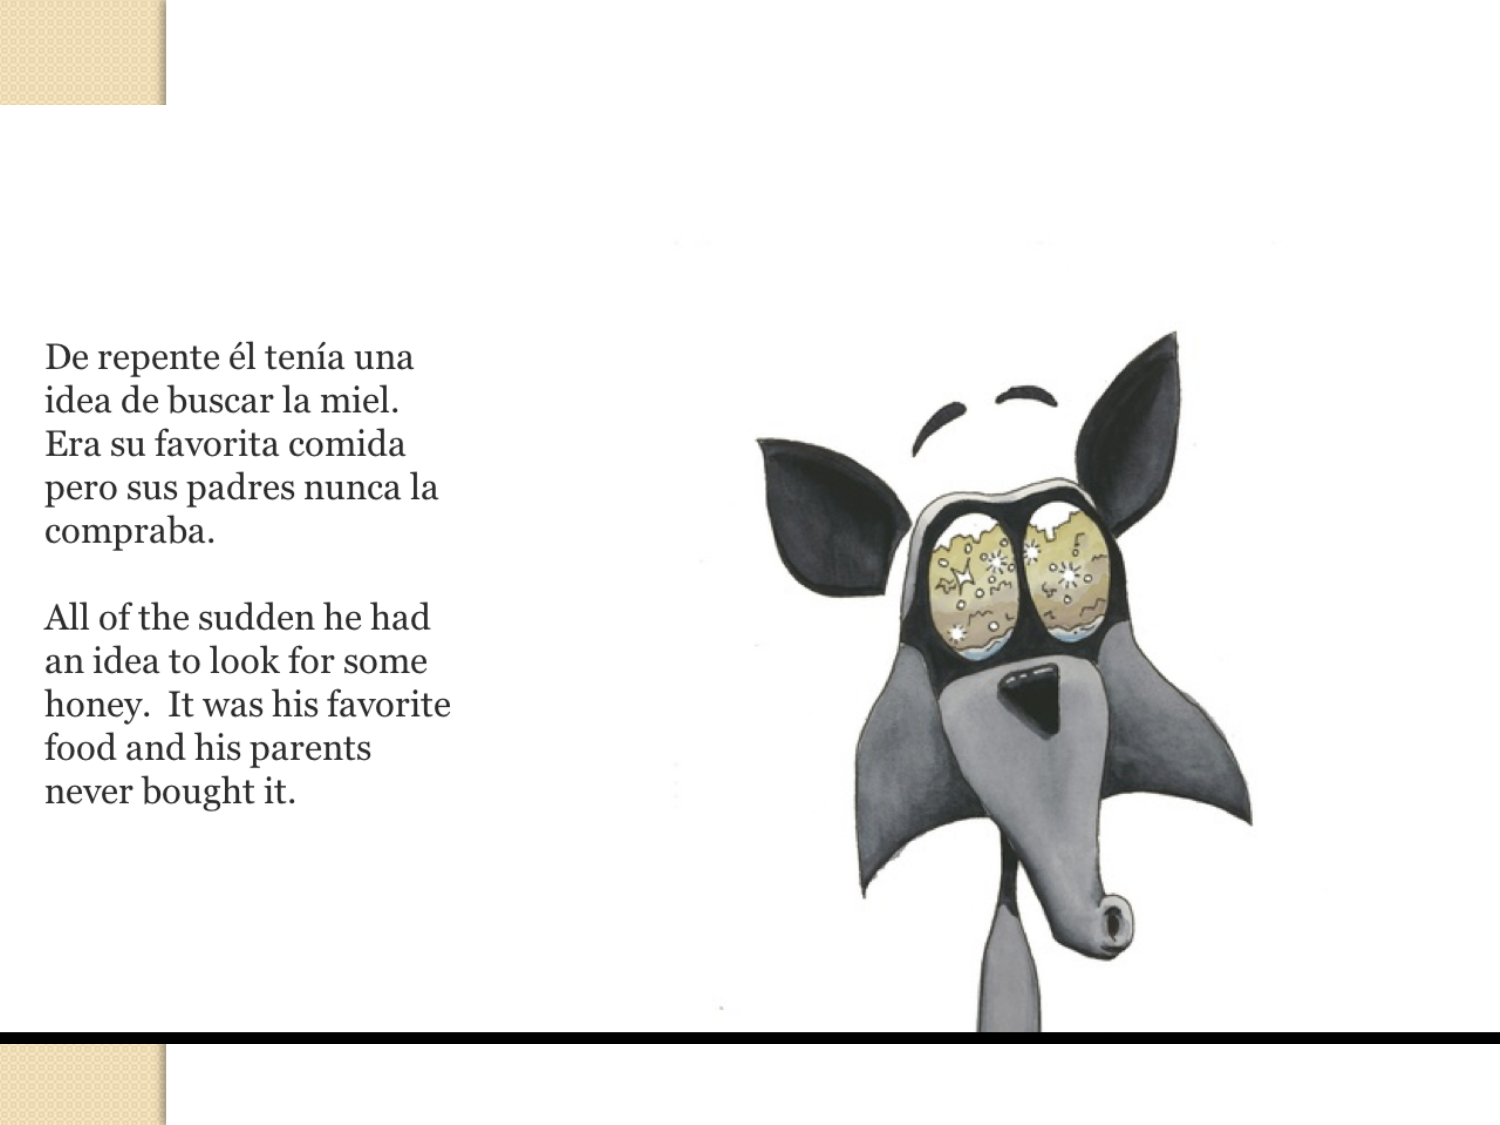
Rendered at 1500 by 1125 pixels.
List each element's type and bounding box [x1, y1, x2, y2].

picture [0, 105, 1500, 1044]
